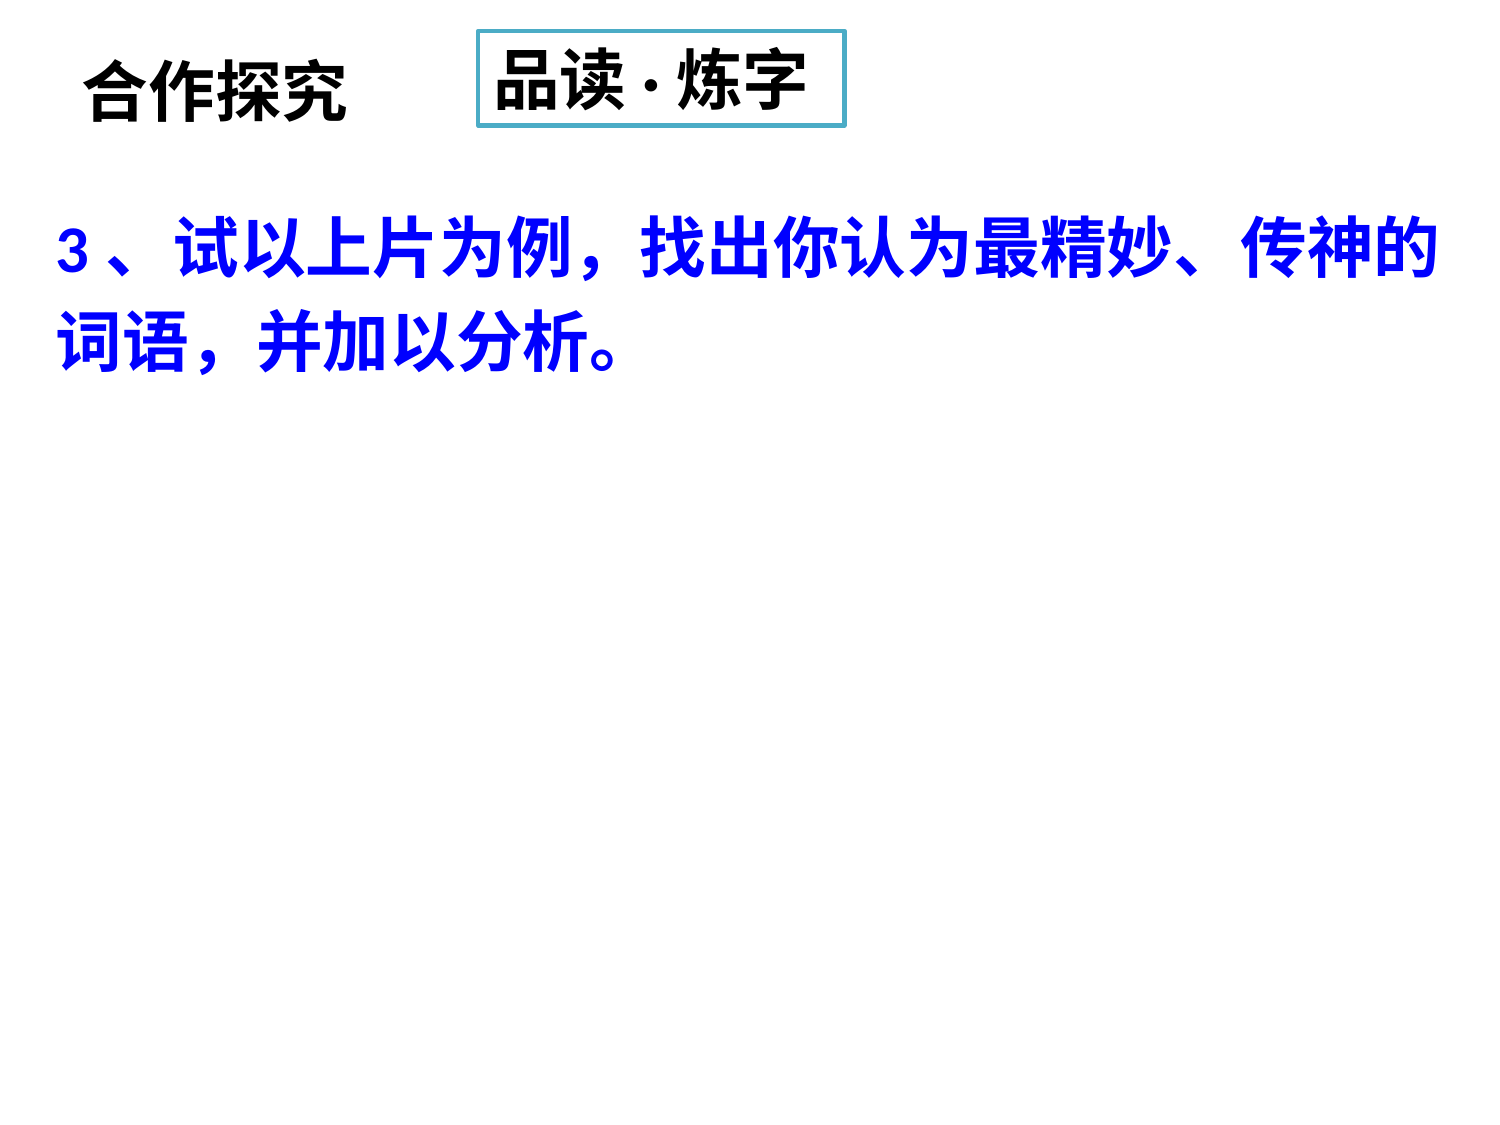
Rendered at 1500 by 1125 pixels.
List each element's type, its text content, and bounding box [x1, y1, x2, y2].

text_box 合作探究 [66, 42, 364, 138]
text_box 3、试以上片为例，找出你认为最精妙、传神的词语，并加以分析。 [41, 184, 1500, 308]
text_box 品读·炼字 [476, 29, 847, 128]
